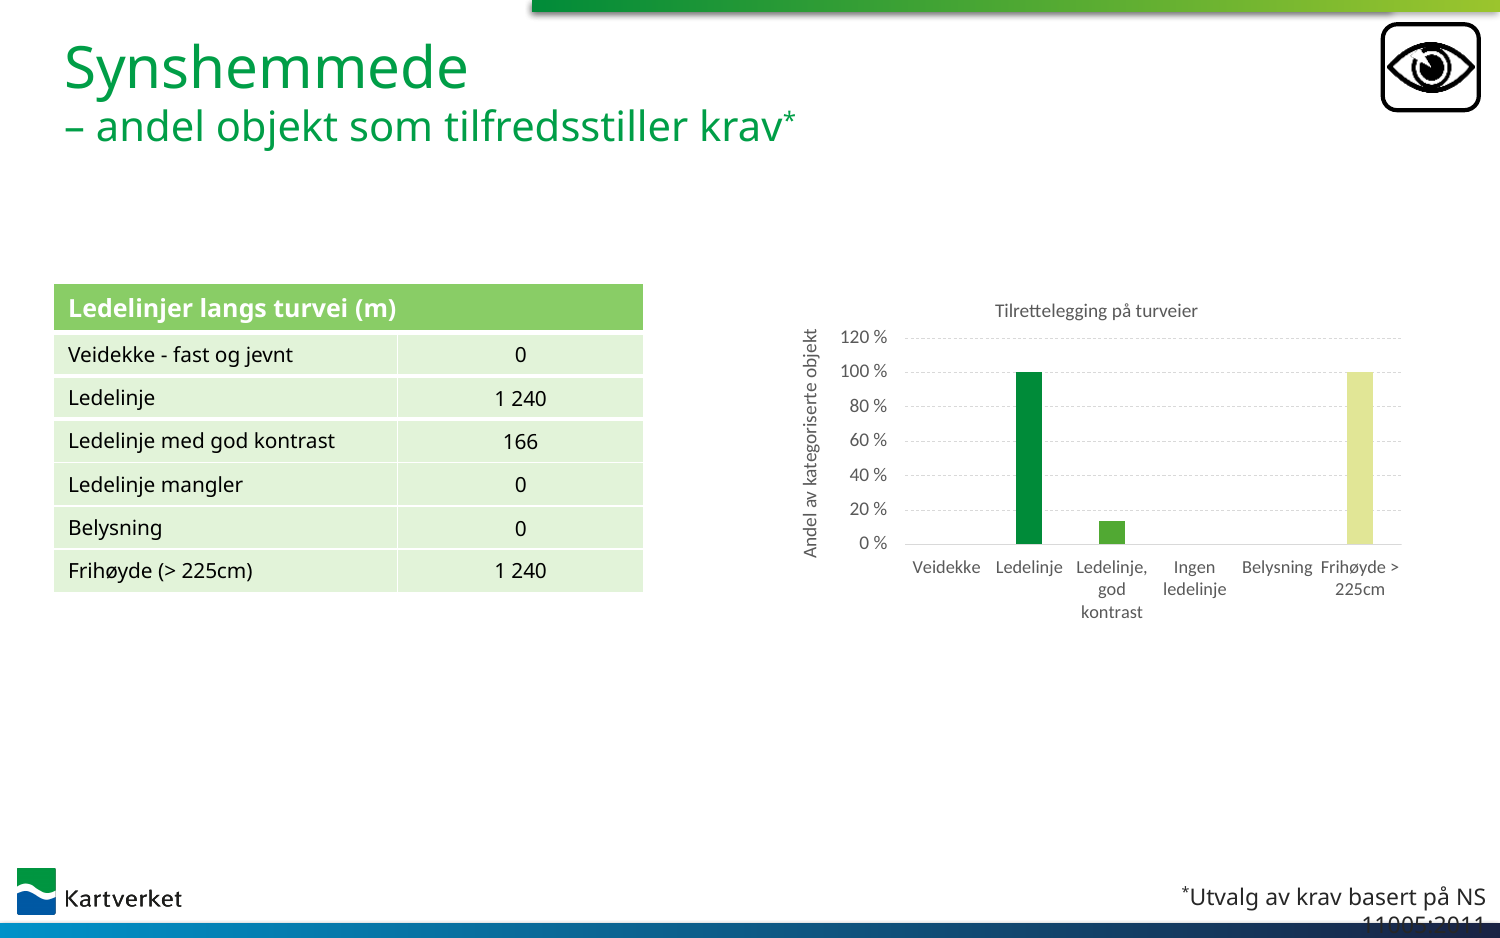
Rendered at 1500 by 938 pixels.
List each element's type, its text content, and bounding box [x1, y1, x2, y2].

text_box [1382, 24, 1480, 111]
table_cell 0 [398, 463, 643, 505]
text_box Synshemmede – andel objekt som tilfredsstiller krav* [49, 24, 1431, 158]
picture [791, 291, 1402, 630]
table_cell Ledelinje mangler [54, 463, 397, 505]
table_cell Ledelinje [54, 378, 397, 417]
table_cell 0 [398, 335, 643, 374]
table_cell 1 240 [398, 378, 643, 417]
table_cell Frihøyde (> 225cm) [54, 550, 397, 592]
table_cell Ledelinje med god kontrast [54, 421, 397, 462]
table_cell Veidekke - fast og jevnt [54, 335, 397, 374]
table_cell Belysning [54, 507, 397, 548]
table_cell 1 240 [398, 550, 643, 592]
table_cell 0 [398, 507, 643, 548]
text_box *Utvalg av krav basert på NS 11005:2011 [1068, 873, 1500, 938]
table_header Ledelinjer langs turvei (m) [54, 284, 643, 330]
table_cell 166 [398, 421, 643, 462]
